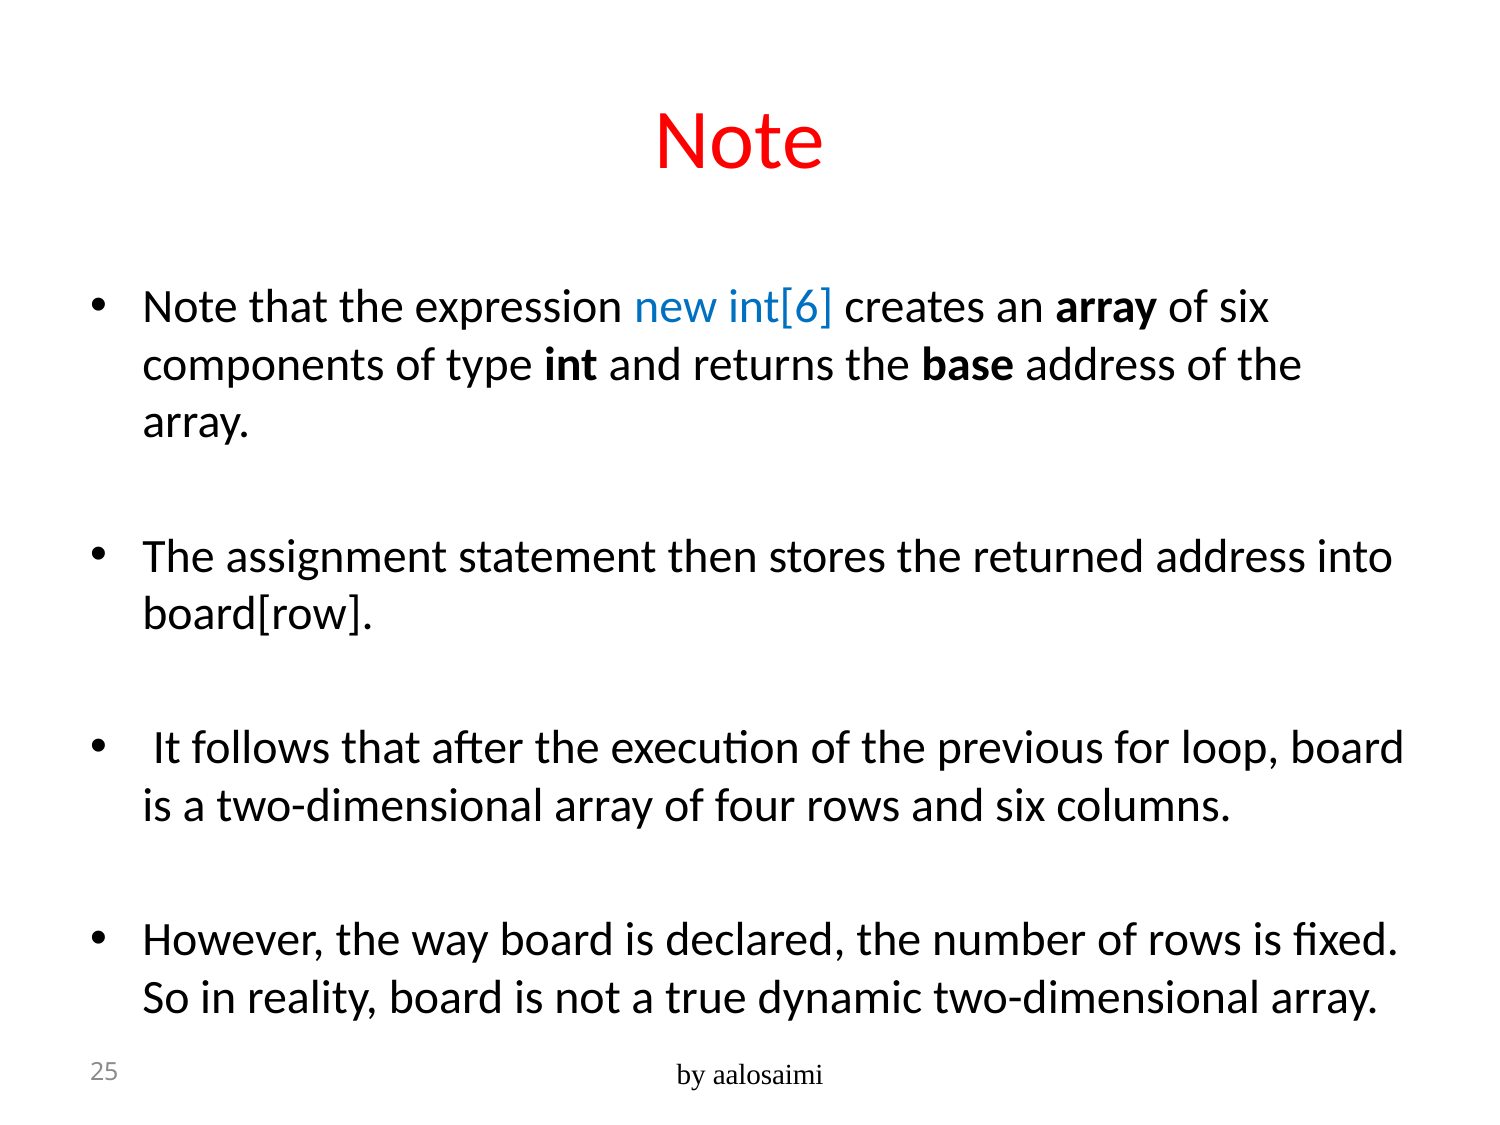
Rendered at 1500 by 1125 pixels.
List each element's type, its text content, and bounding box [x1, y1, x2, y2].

footer by aalosaimi [512, 1042, 988, 1103]
slide_number 25 [75, 1042, 425, 1103]
title Note [64, 75, 1415, 194]
list Note that the expression new int[6] creates an array of six components of type int and returns the base address of the array. The assignment statement then stores the returned address into board[row]. It follows that after the execution of the previous for loop, board is a two-dimensional array of four rows and six columns. However, the way board is declared, the number of rows is fixed. So in reality, board is not a true dynamic two-dimensional array. [75, 267, 1425, 1079]
